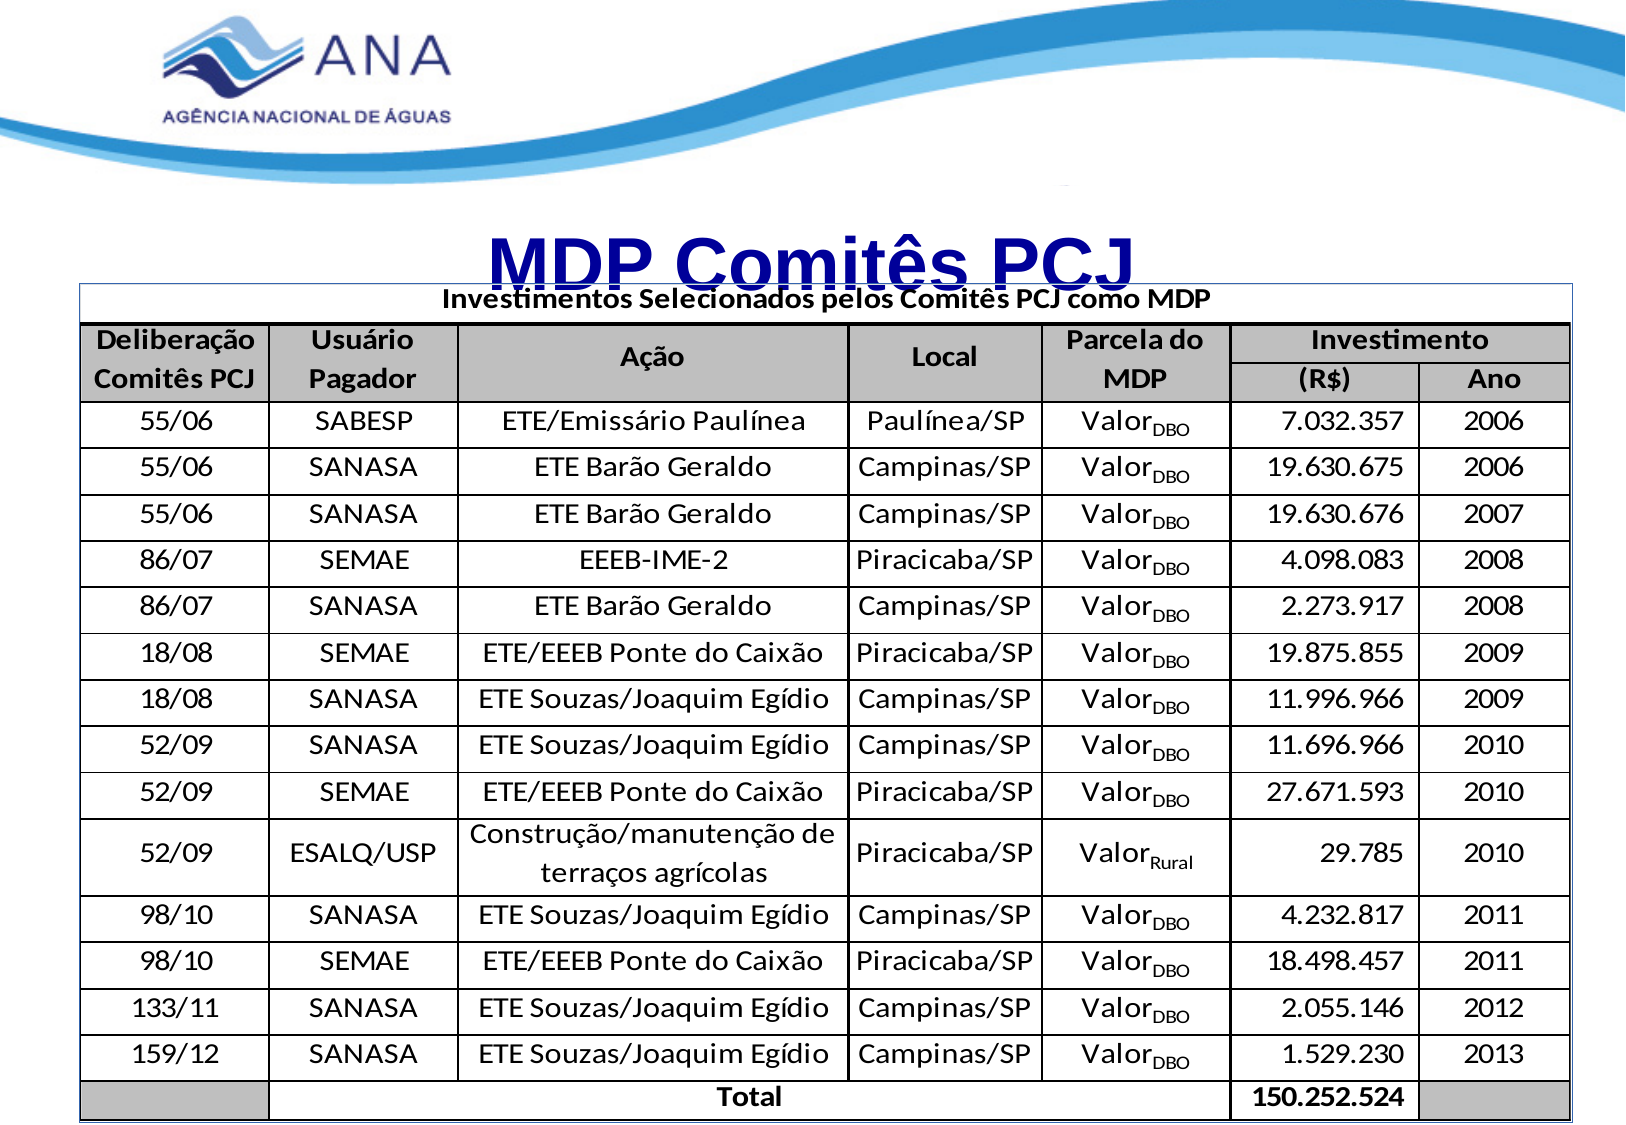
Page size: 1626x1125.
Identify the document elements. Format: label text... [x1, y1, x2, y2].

picture [78, 283, 1574, 1124]
picture [0, 1, 1625, 186]
text_box MDP Comitês PCJ [0, 208, 1625, 338]
